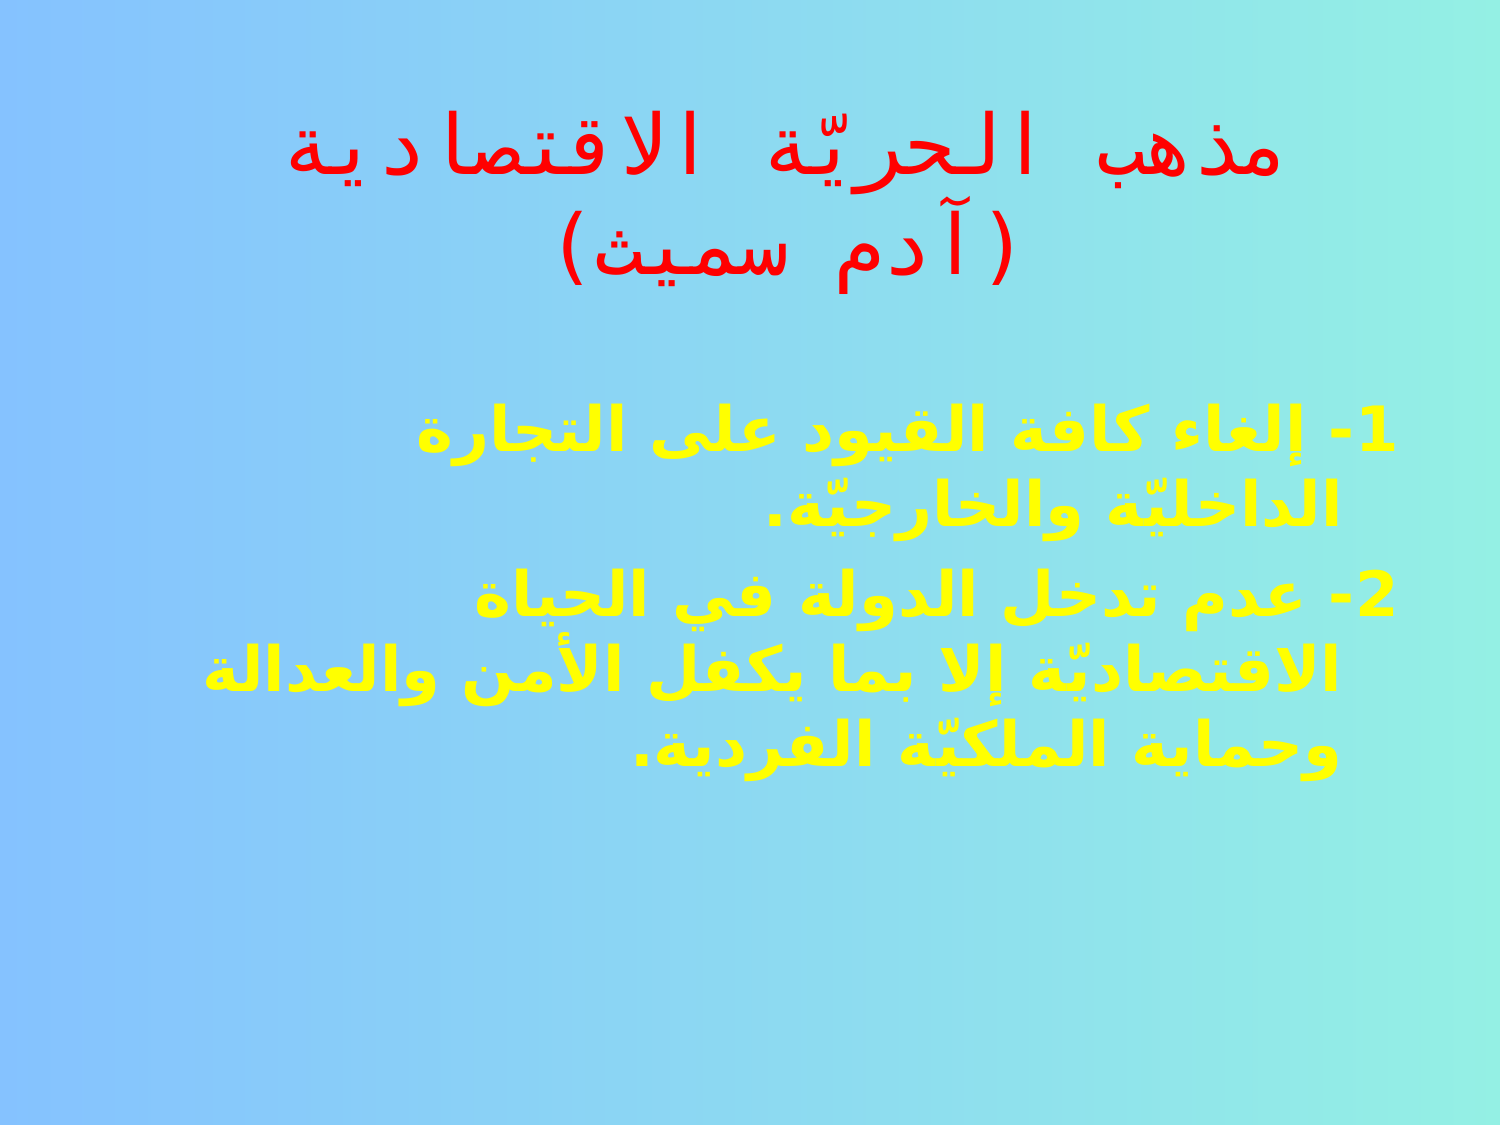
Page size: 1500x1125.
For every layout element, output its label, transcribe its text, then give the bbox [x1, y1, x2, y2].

title مذهب الحريّة الاقتصادية (آدم سميث) [150, 83, 1425, 292]
list 1- إلغاء كافة القيود على التجارة الداخليّة والخارجيّة. 2- عدم تدخل الدولة في الحياة الاقتصاديّة إلا بما يكفل الأمن والعدالة وحماية الملكيّة الفردية. [150, 292, 1425, 786]
